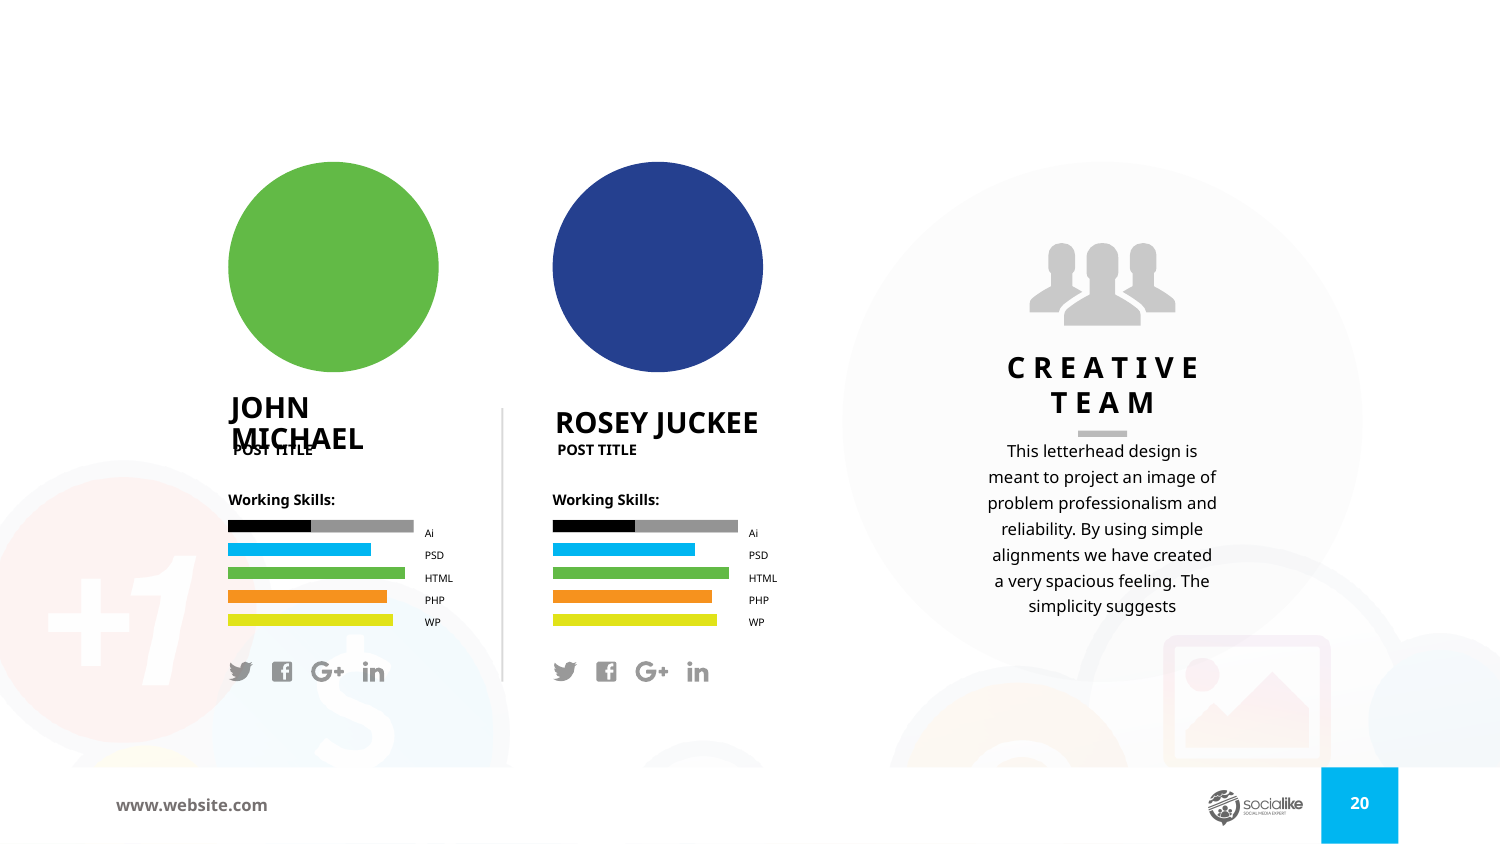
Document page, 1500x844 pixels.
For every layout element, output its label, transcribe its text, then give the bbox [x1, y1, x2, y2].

text_box POST TITLE [233, 438, 336, 462]
text_box [334, 666, 344, 677]
text_box [687, 661, 693, 682]
text_box [617, 364, 699, 373]
text_box [311, 661, 333, 682]
text_box [427, 218, 439, 316]
text_box Ai PSD HTML PHP WP [749, 517, 788, 629]
text_box [553, 661, 578, 682]
footer www.website.com [104, 785, 373, 824]
text_box [552, 221, 563, 313]
text_box [635, 661, 657, 682]
text_box [658, 666, 669, 677]
text_box [605, 161, 711, 176]
text_box [280, 161, 387, 176]
text_box Working Skills: [228, 492, 416, 513]
text_box Working Skills: [552, 492, 740, 513]
text_box [272, 661, 293, 682]
text_box [228, 222, 238, 312]
text_box ROSEY JUCKEE [555, 403, 775, 446]
text_box [694, 667, 709, 682]
text_box [370, 667, 385, 682]
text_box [1208, 790, 1303, 826]
picture [568, 177, 747, 356]
picture [243, 177, 423, 356]
text_box JOHN MICHAEL [230, 403, 451, 446]
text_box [842, 161, 1363, 683]
text_box [596, 661, 617, 682]
text_box [362, 661, 369, 682]
text_box Ai PSD HTML PHP WP [424, 517, 464, 629]
text_box [751, 218, 764, 316]
slide_number ‹#› [1322, 782, 1397, 827]
text_box [292, 364, 375, 373]
text_box POST TITLE [557, 438, 661, 462]
text_box [228, 661, 253, 682]
